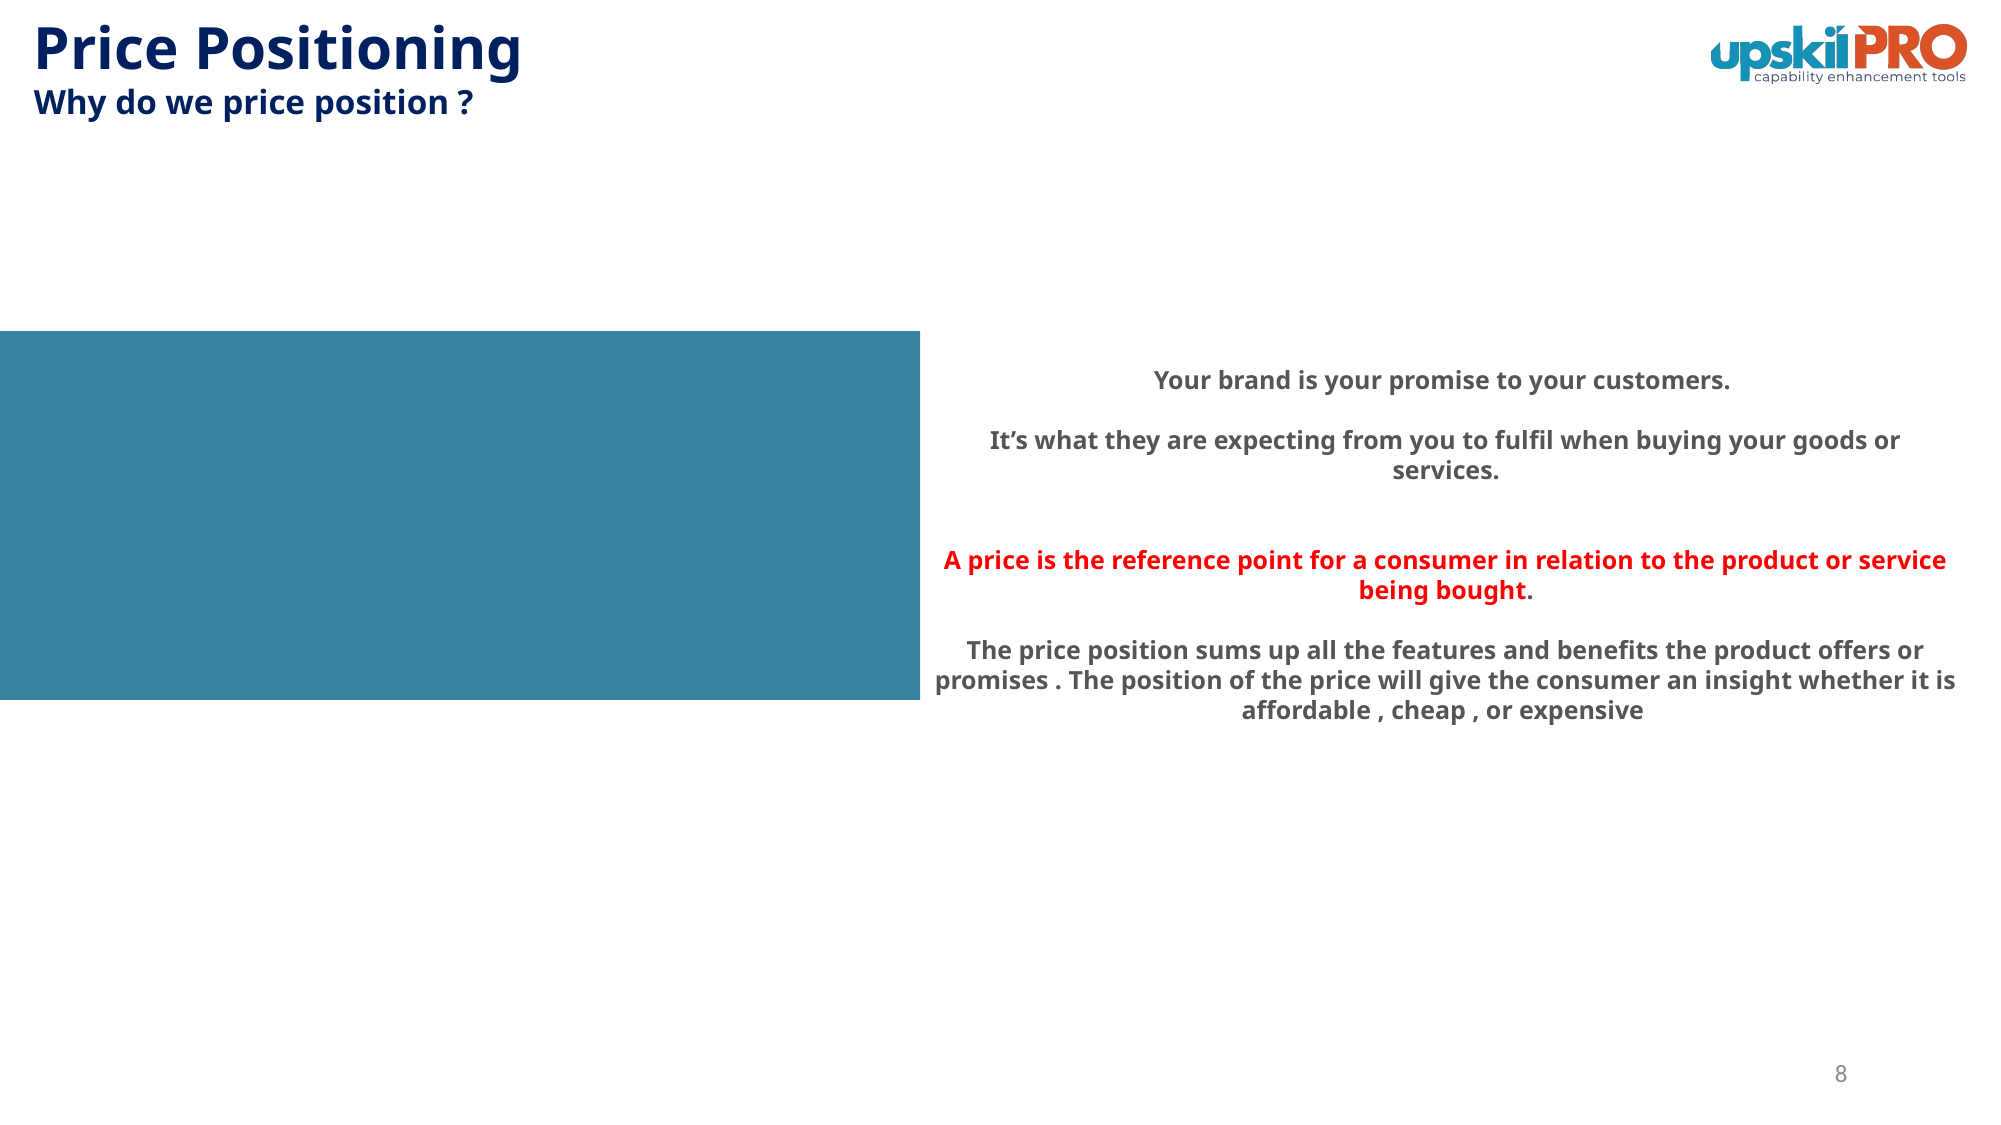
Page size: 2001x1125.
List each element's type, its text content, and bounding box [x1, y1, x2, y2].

text_box [0, 331, 921, 700]
text_box Your brand is your promise to your customers. It’s what they are expecting from you to fulfil when buying your goods or services. A price is the reference point for a consumer in relation to the product or service being bought. The price position sums up all the features and benefits the product offers or promises . The position of the price will give the consumer an insight whether it is affordable , cheap , or expensive [918, 357, 1974, 732]
slide_number 8 [1412, 1042, 1863, 1103]
picture [1711, 24, 1967, 85]
text_box Price Positioning Why do we price position ? [19, 3, 1598, 164]
